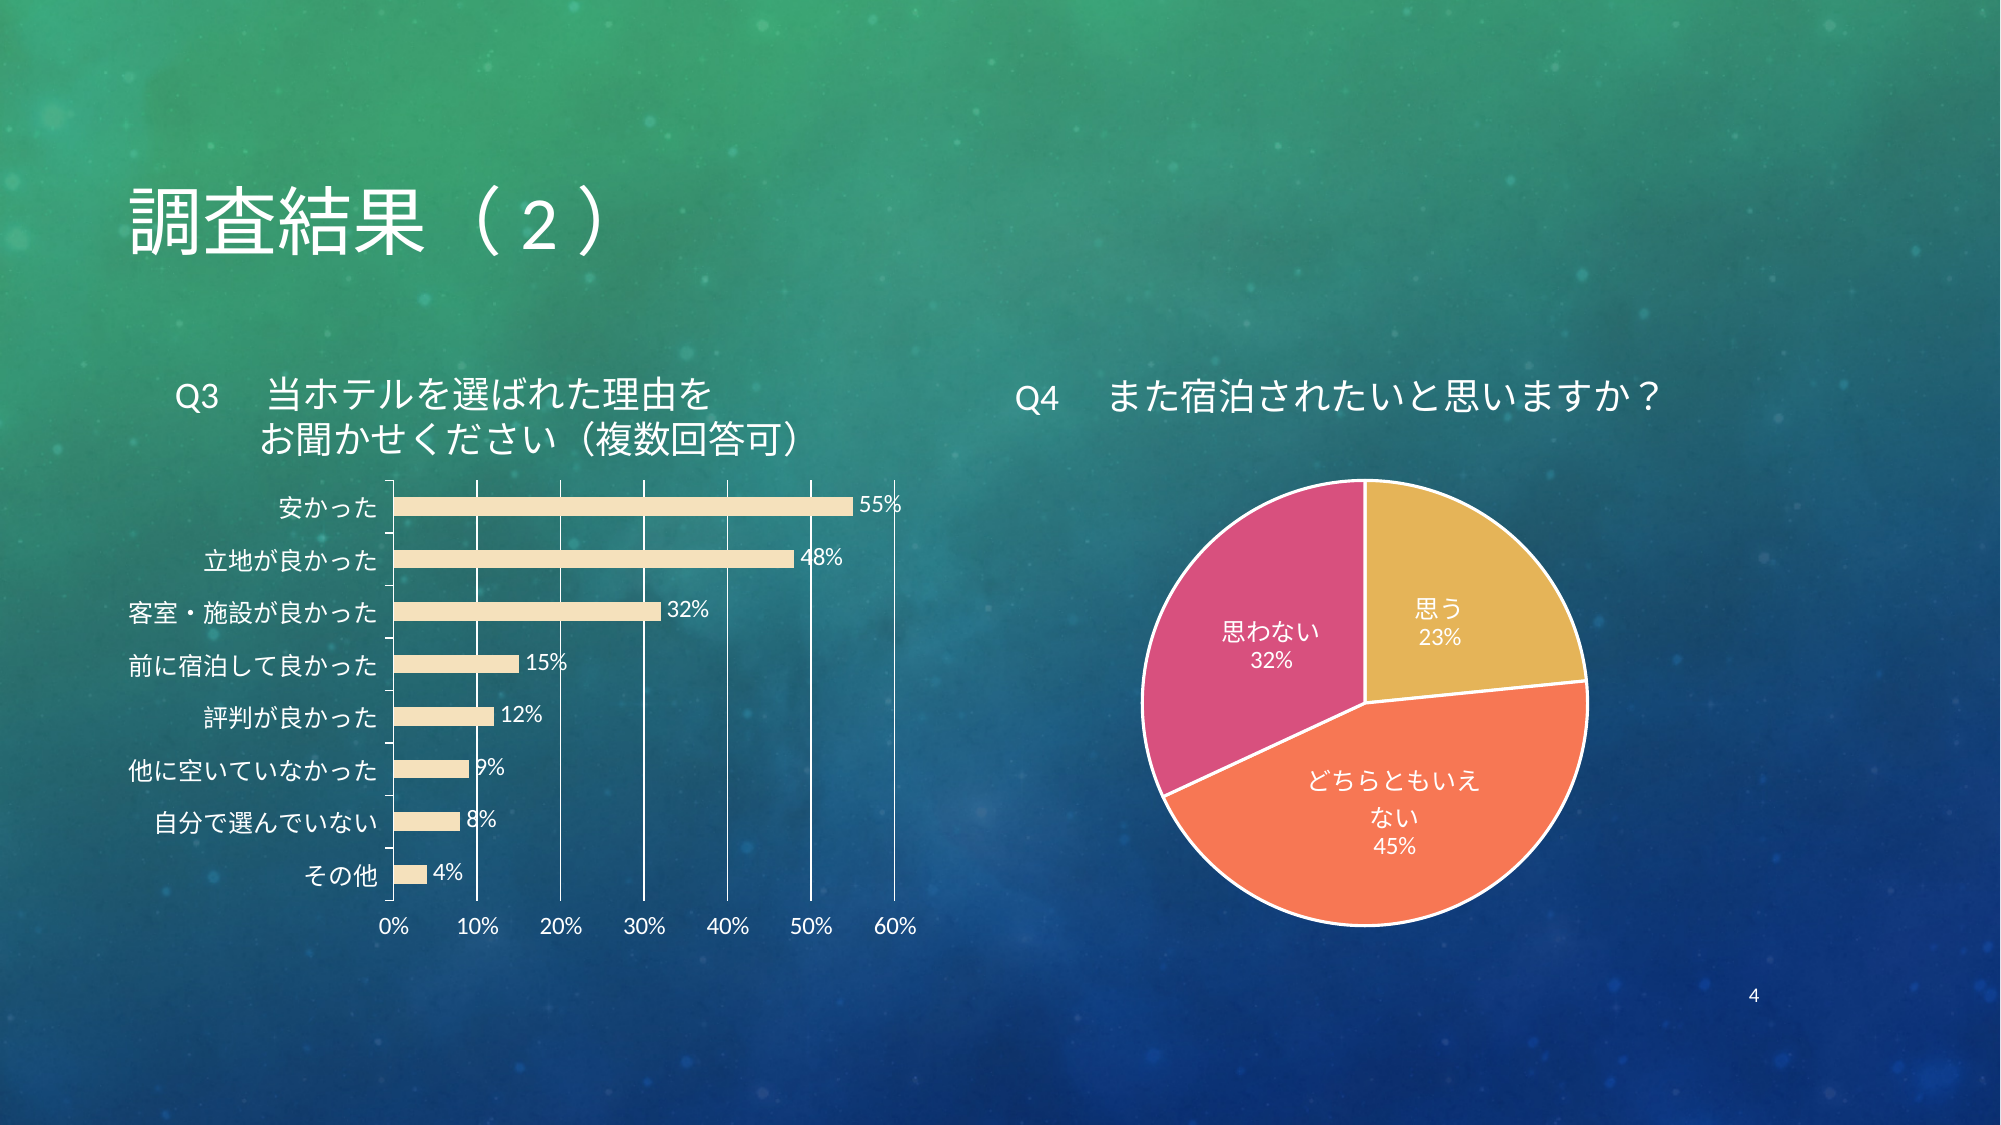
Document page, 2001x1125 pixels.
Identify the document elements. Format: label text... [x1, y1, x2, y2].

chart [954, 470, 1775, 951]
slide_number 4 [1684, 963, 1775, 1025]
picture [0, 0, 2001, 1125]
chart [112, 470, 933, 951]
title 調査結果（2） [112, 99, 1775, 339]
list Q3 当ホテルを選ばれた理由を お聞かせください（複数回答可） [159, 363, 933, 459]
list Q4 また宿泊されたいと思いますか？ [999, 365, 1775, 460]
